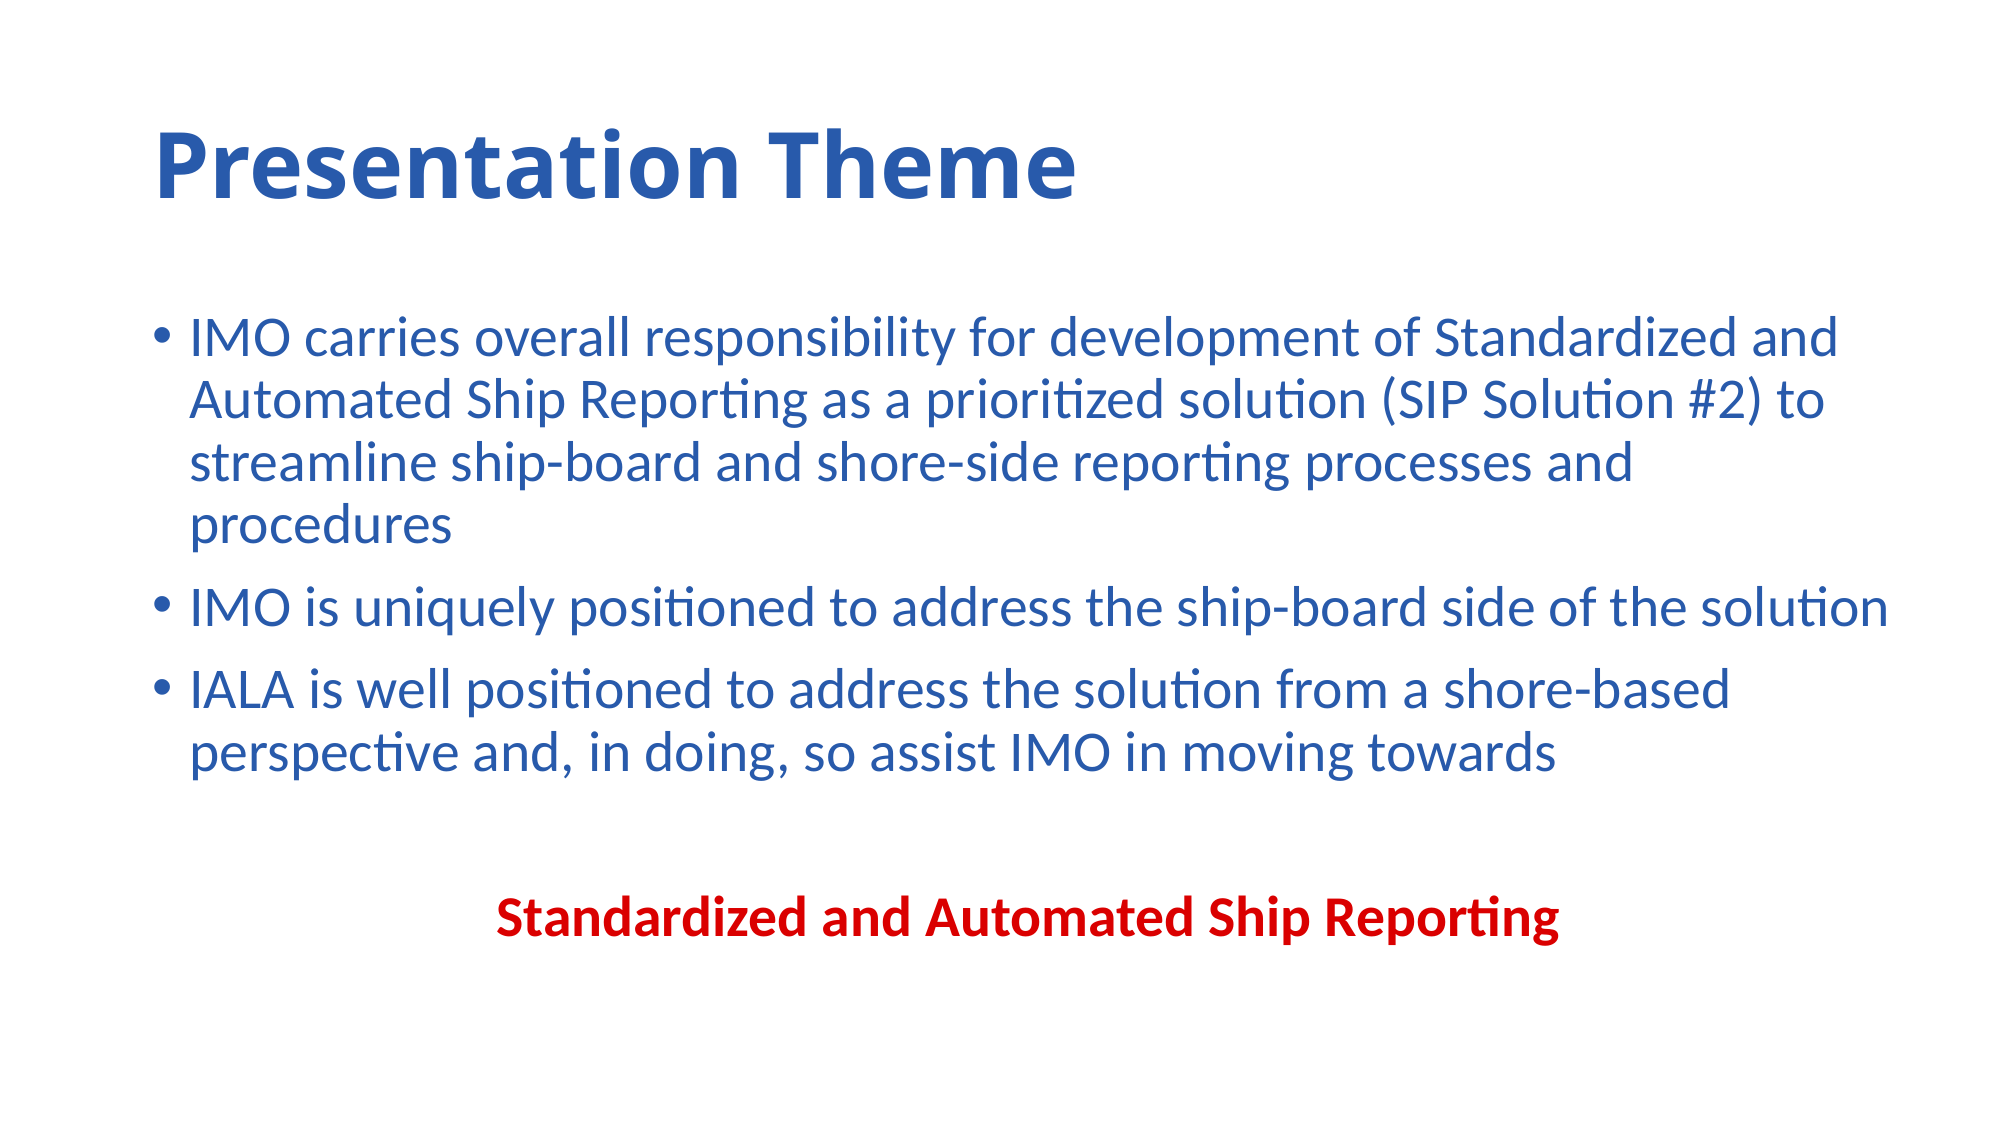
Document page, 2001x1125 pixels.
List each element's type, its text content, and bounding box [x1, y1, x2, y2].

title Presentation Theme [137, 59, 1863, 278]
list IMO carries overall responsibility for development of Standardized and Automated Ship Reporting as a prioritized solution (SIP Solution #2) to streamline ship-board and shore-side reporting processes and procedures IMO is uniquely positioned to address the ship-board side of the solution IALA is well positioned to address the solution from a shore-based perspective and, in doing, so assist IMO in moving towards Standardized and Automated Ship Reporting [137, 299, 1921, 1014]
